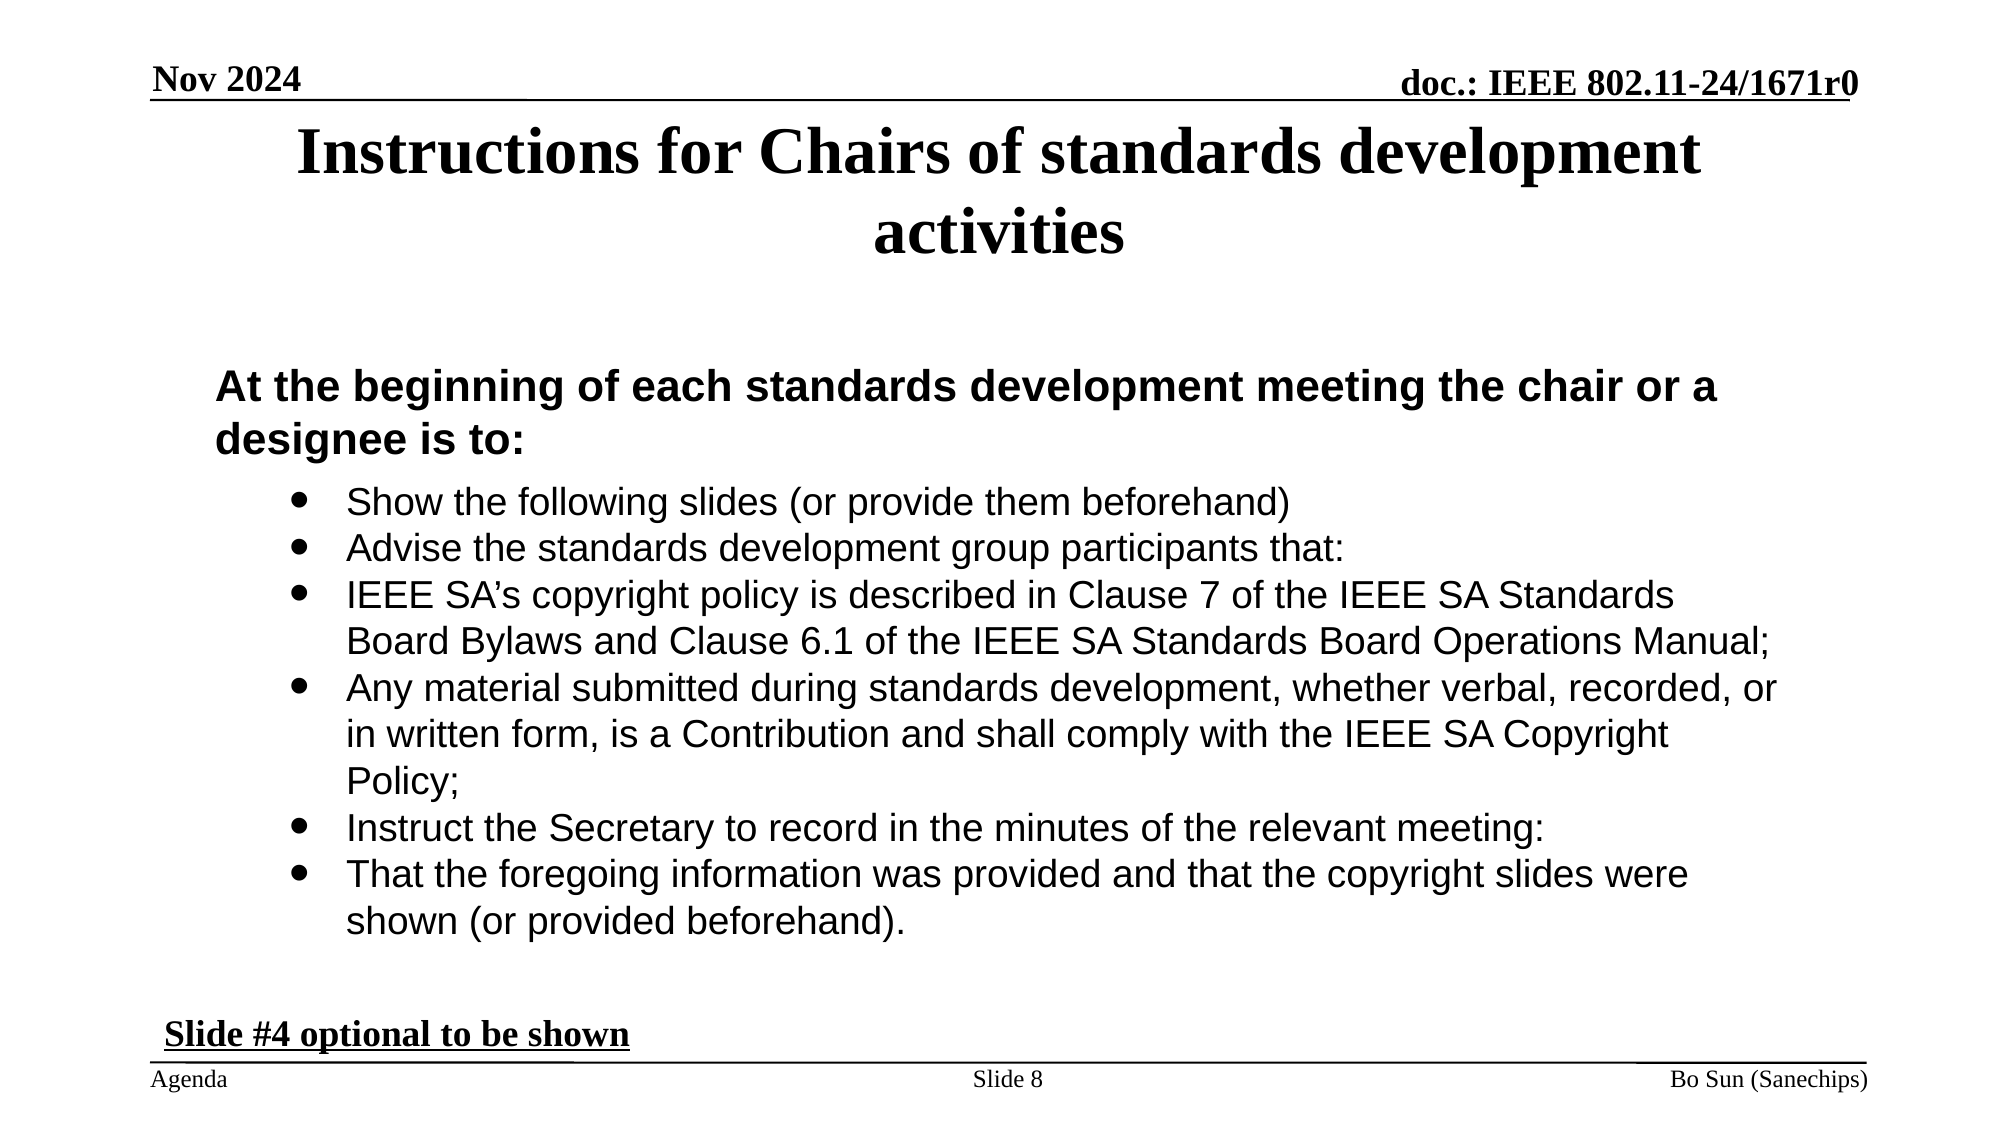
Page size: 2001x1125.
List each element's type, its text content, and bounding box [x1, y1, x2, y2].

text_box Slide #4 optional to be shown [149, 1001, 646, 1062]
footer Bo Sun (Sanechips) [1171, 1061, 1869, 1093]
slide_number Slide [949, 1061, 1067, 1123]
text_box At the beginning of each standards development meeting the chair or a designee is to: Show the following slides (or provide them beforehand) Advise the standards development group participants that: IEEE SA’s copyright policy is described in Clause 7 of the IEEE SA Standards Board Bylaws and Clause 6.1 of the IEEE SA Standards Board Operations Manual; Any material submitted during standards development, whether verbal, recorded, or in written form, is a Contribution and shall comply with the IEEE SA Copyright Policy; Instruct the Secretary to record in the minutes of the relevant meeting: That the foregoing information was provided and that the copyright slides were shown (or provided beforehand). [200, 349, 1800, 912]
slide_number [152, 54, 563, 100]
text_box Instructions for Chairs of standards development activities [187, 99, 1813, 275]
